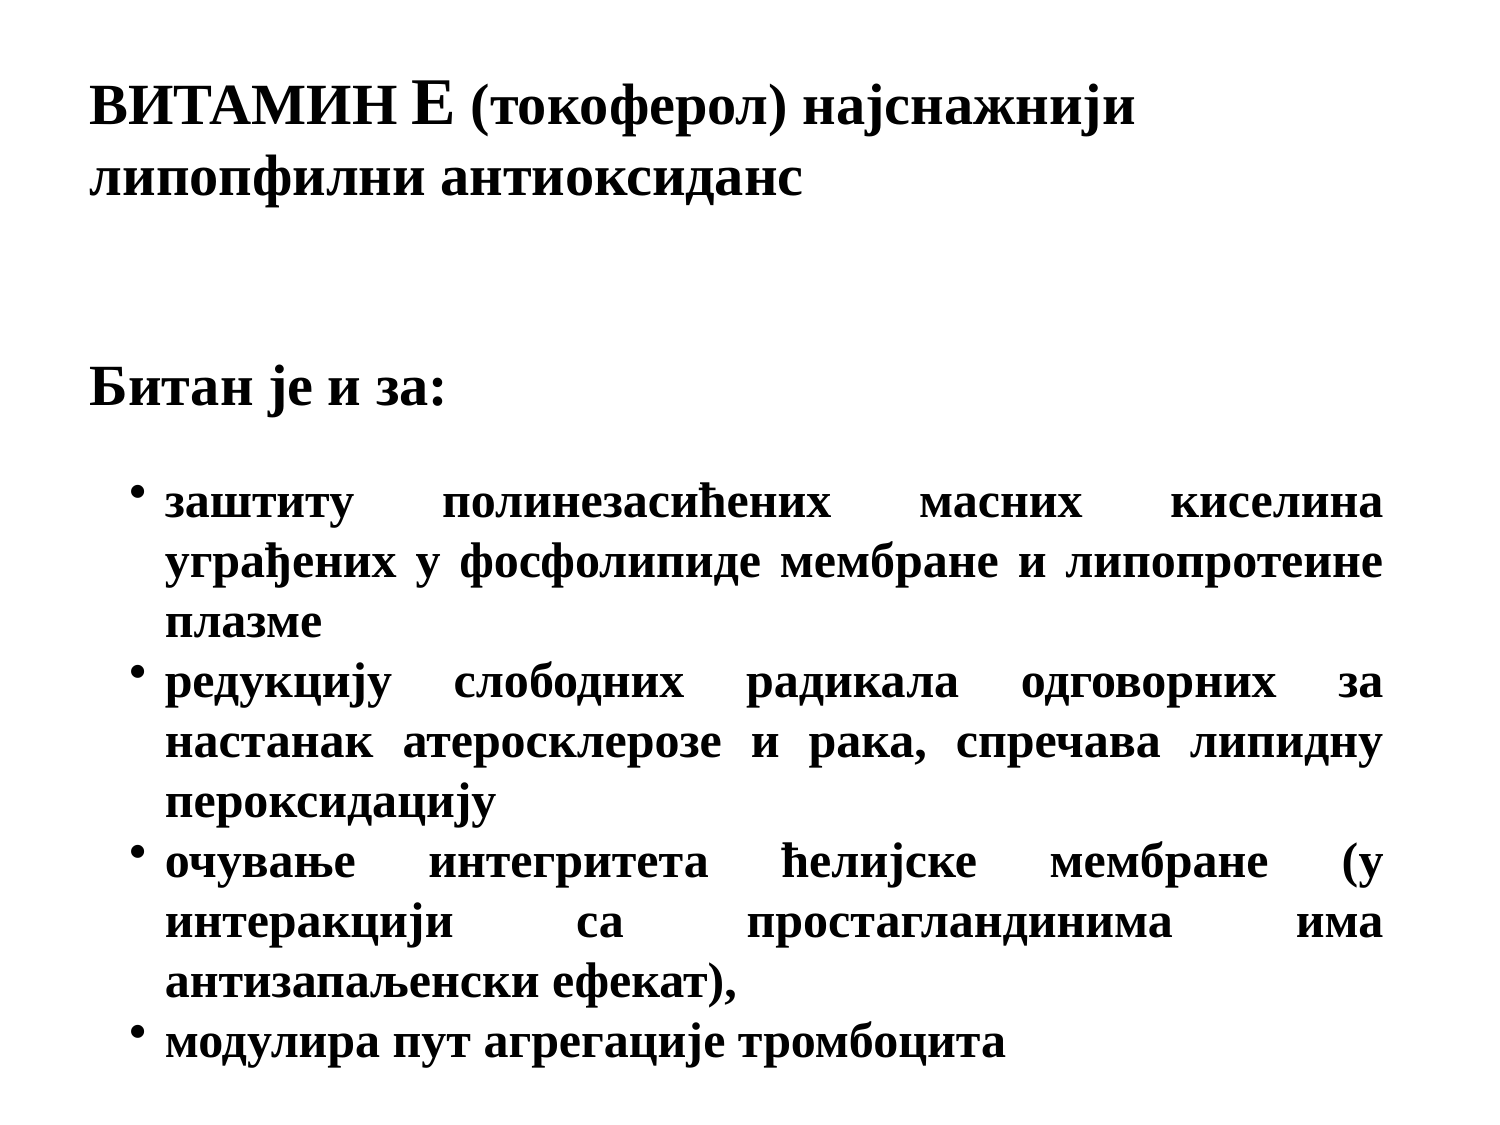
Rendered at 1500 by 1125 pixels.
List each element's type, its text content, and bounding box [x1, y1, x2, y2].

text_box ВИТАМИН Е (токоферол) најснажнији липопфилни антиоксиданс Битан је и за: заштиту полинезасићених масних киселина уграђених у фосфолипиде мембране и липопротеине плазме редукцију слободних радикала одговорних за настанак атеросклерозе и рака, спречава липидну пероксидацију очување интегритета ћелијске мембране (у интеракцији са простагландинима има антизапаљенски ефекат), модулира пут агрегације тромбоцита [74, 50, 1399, 1075]
